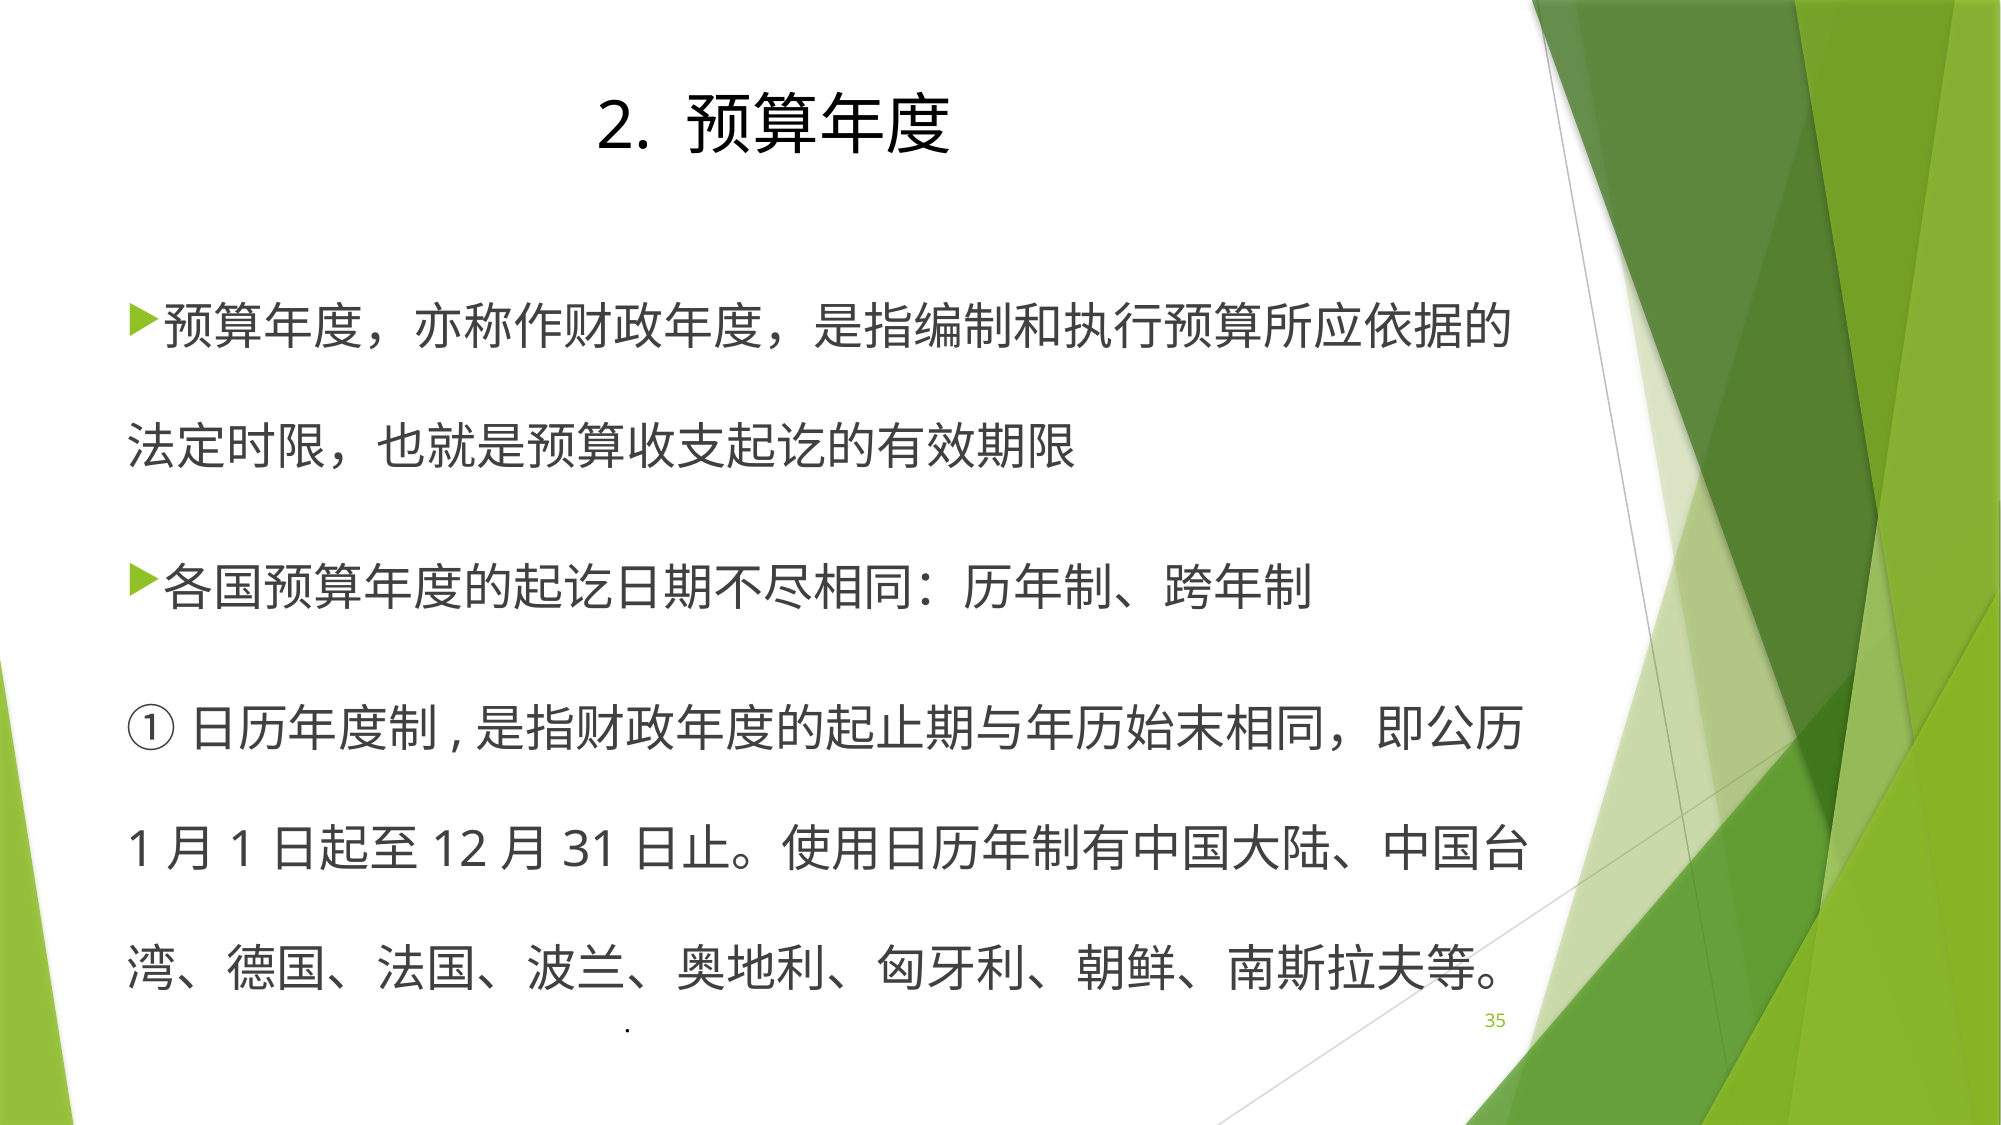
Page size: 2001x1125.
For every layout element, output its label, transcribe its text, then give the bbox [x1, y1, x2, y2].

title 2. 预算年度 [581, 74, 1019, 189]
list 预算年度，亦称作财政年度，是指编制和执行预算所应依据的法定时限，也就是预算收支起讫的有效期限 各国预算年度的起讫日期不尽相同：历年制、跨年制 ①日历年度制,是指财政年度的起止期与年历始末相同，即公历1月1日起至12月31日止。使用日历年制有中国大陆、中国台湾、德国、法国、波兰、奥地利、匈牙利、朝鲜、南斯拉夫等。 [111, 227, 1547, 1051]
